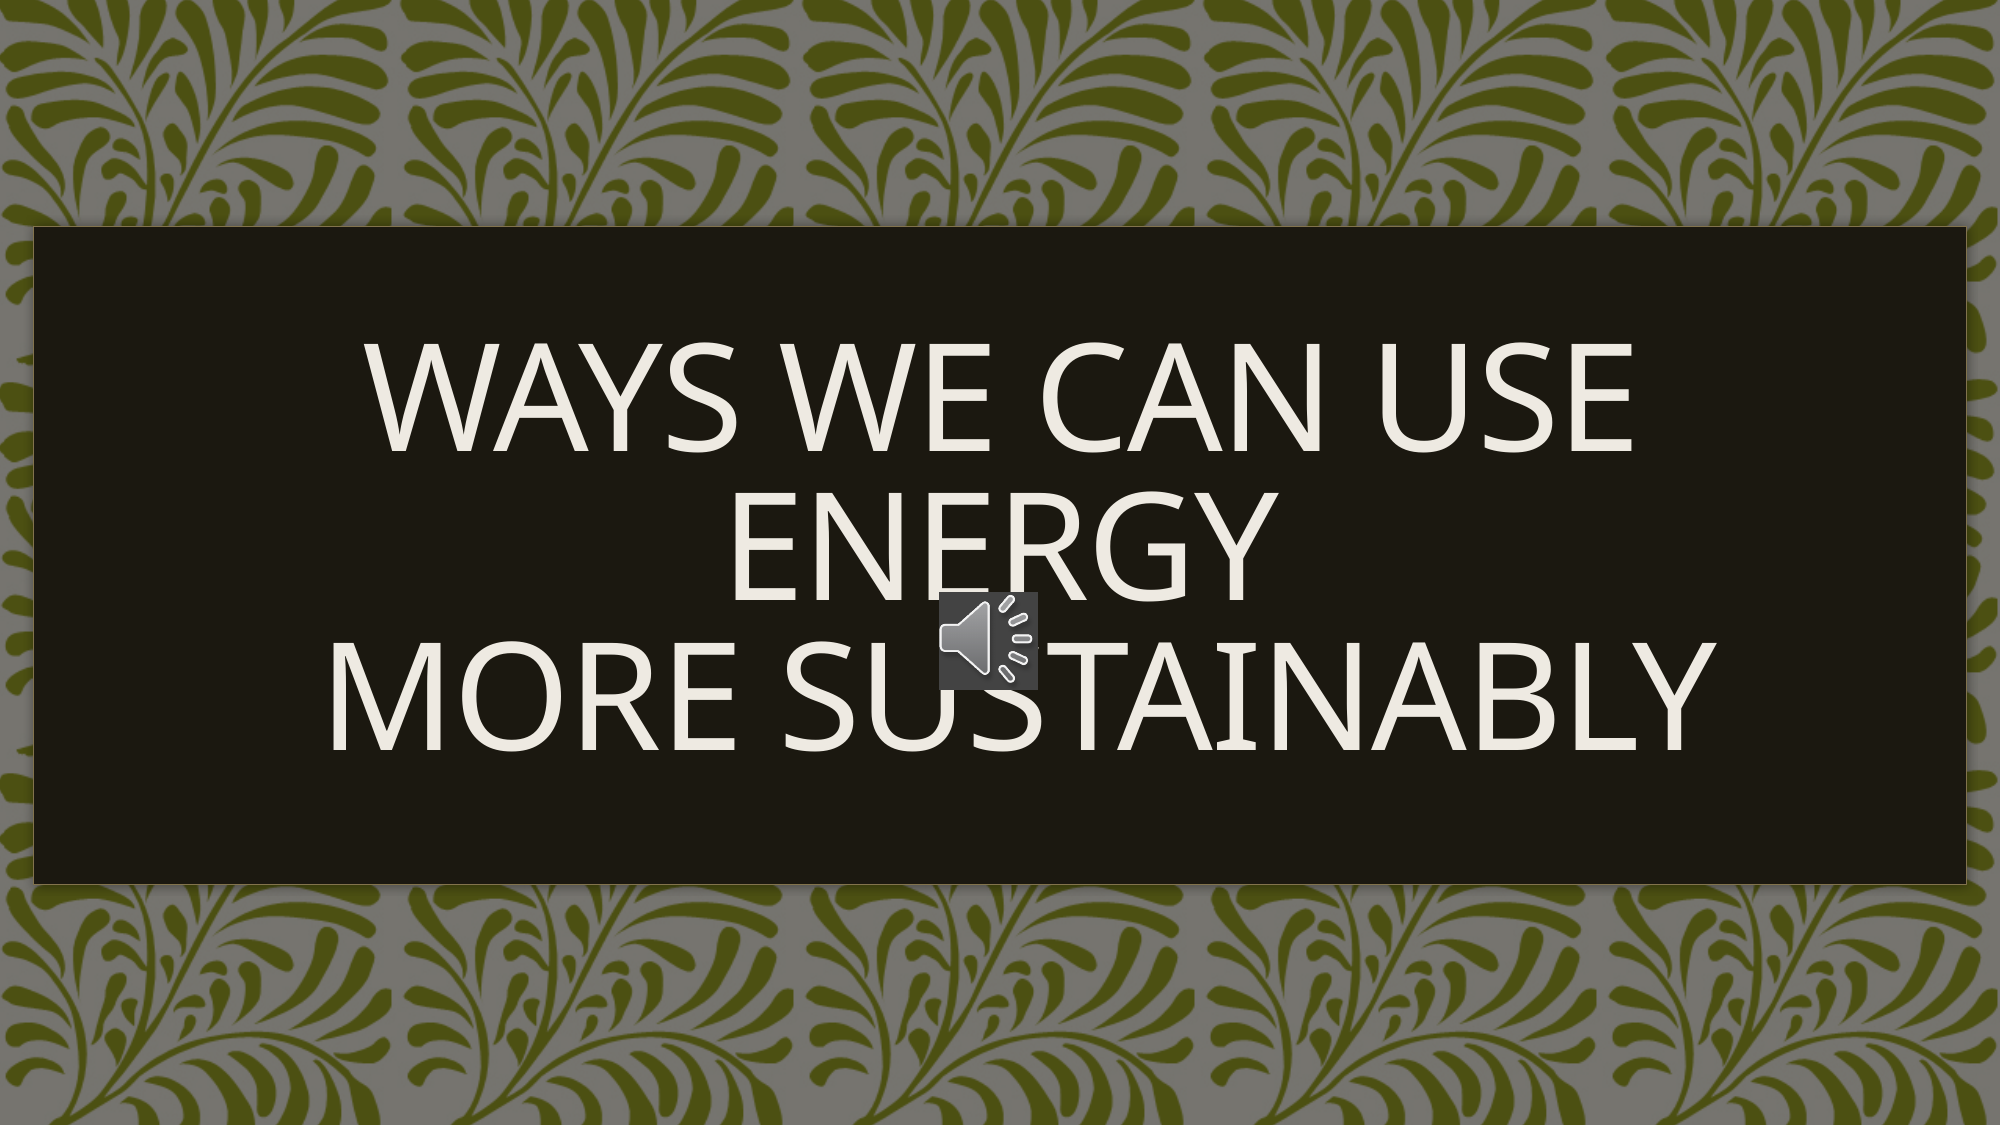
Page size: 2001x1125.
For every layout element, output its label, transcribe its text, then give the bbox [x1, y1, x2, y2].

title Ways WE Can USE Energy more sustainably [256, 343, 1745, 769]
picture [938, 591, 1039, 692]
